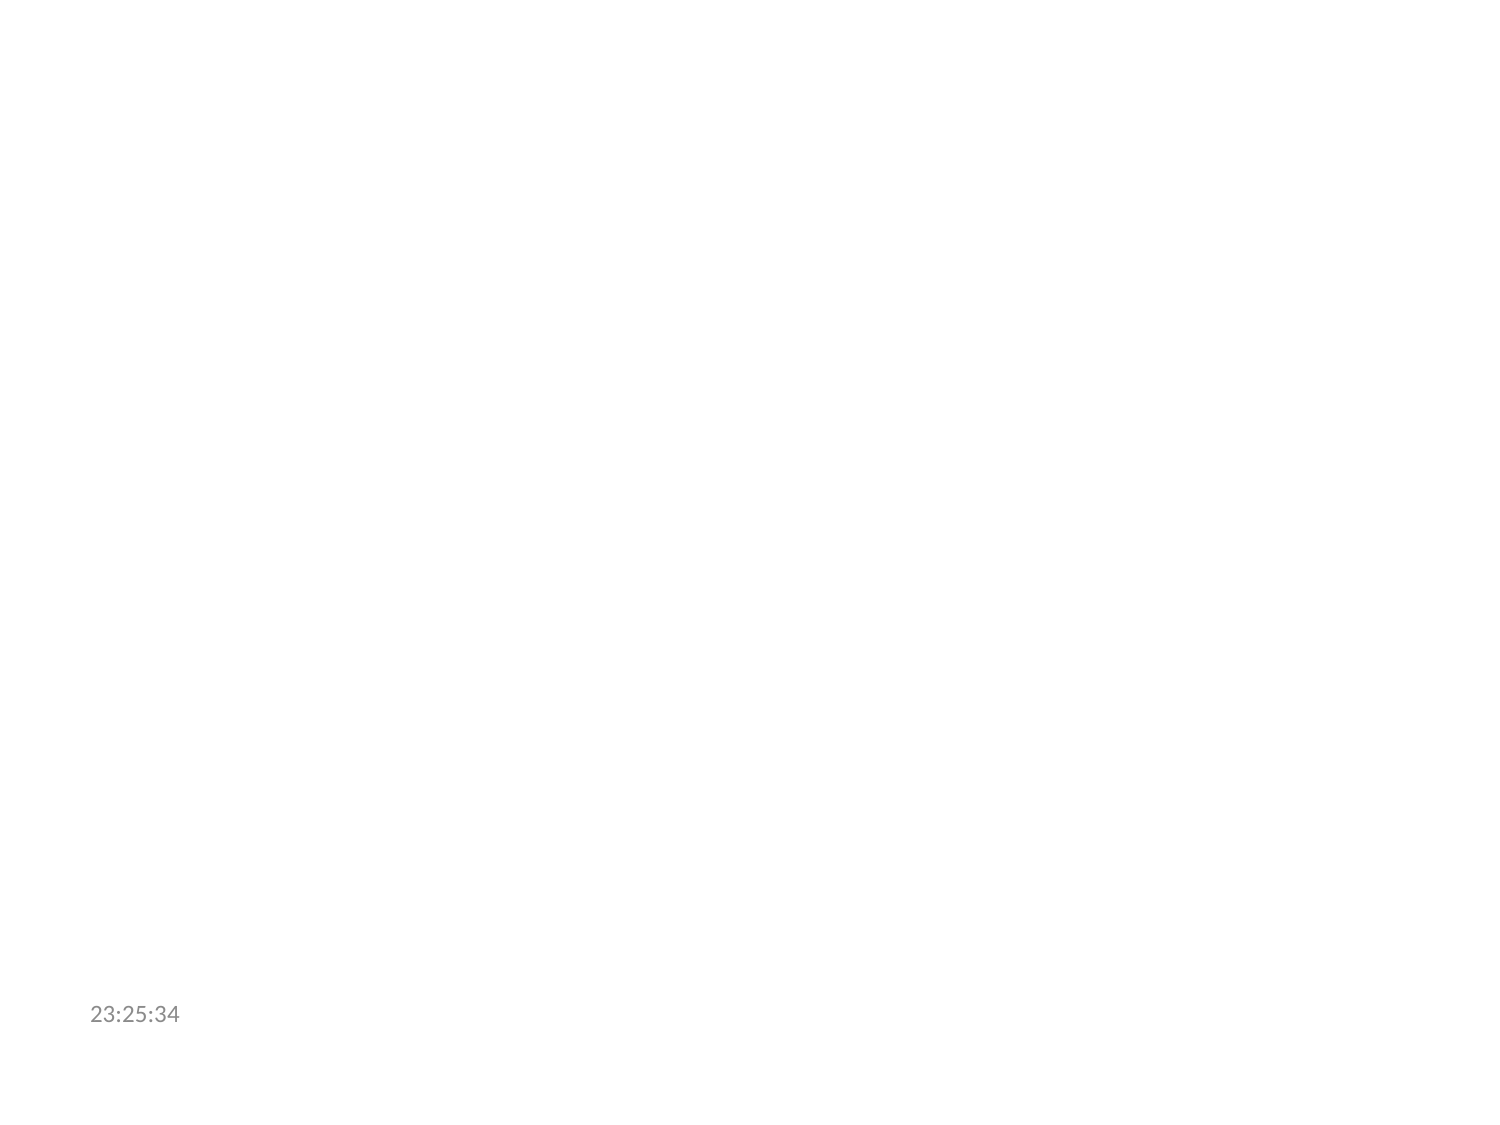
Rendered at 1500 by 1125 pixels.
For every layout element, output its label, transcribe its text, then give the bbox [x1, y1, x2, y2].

text_box 15:35:09 [75, 982, 425, 1043]
